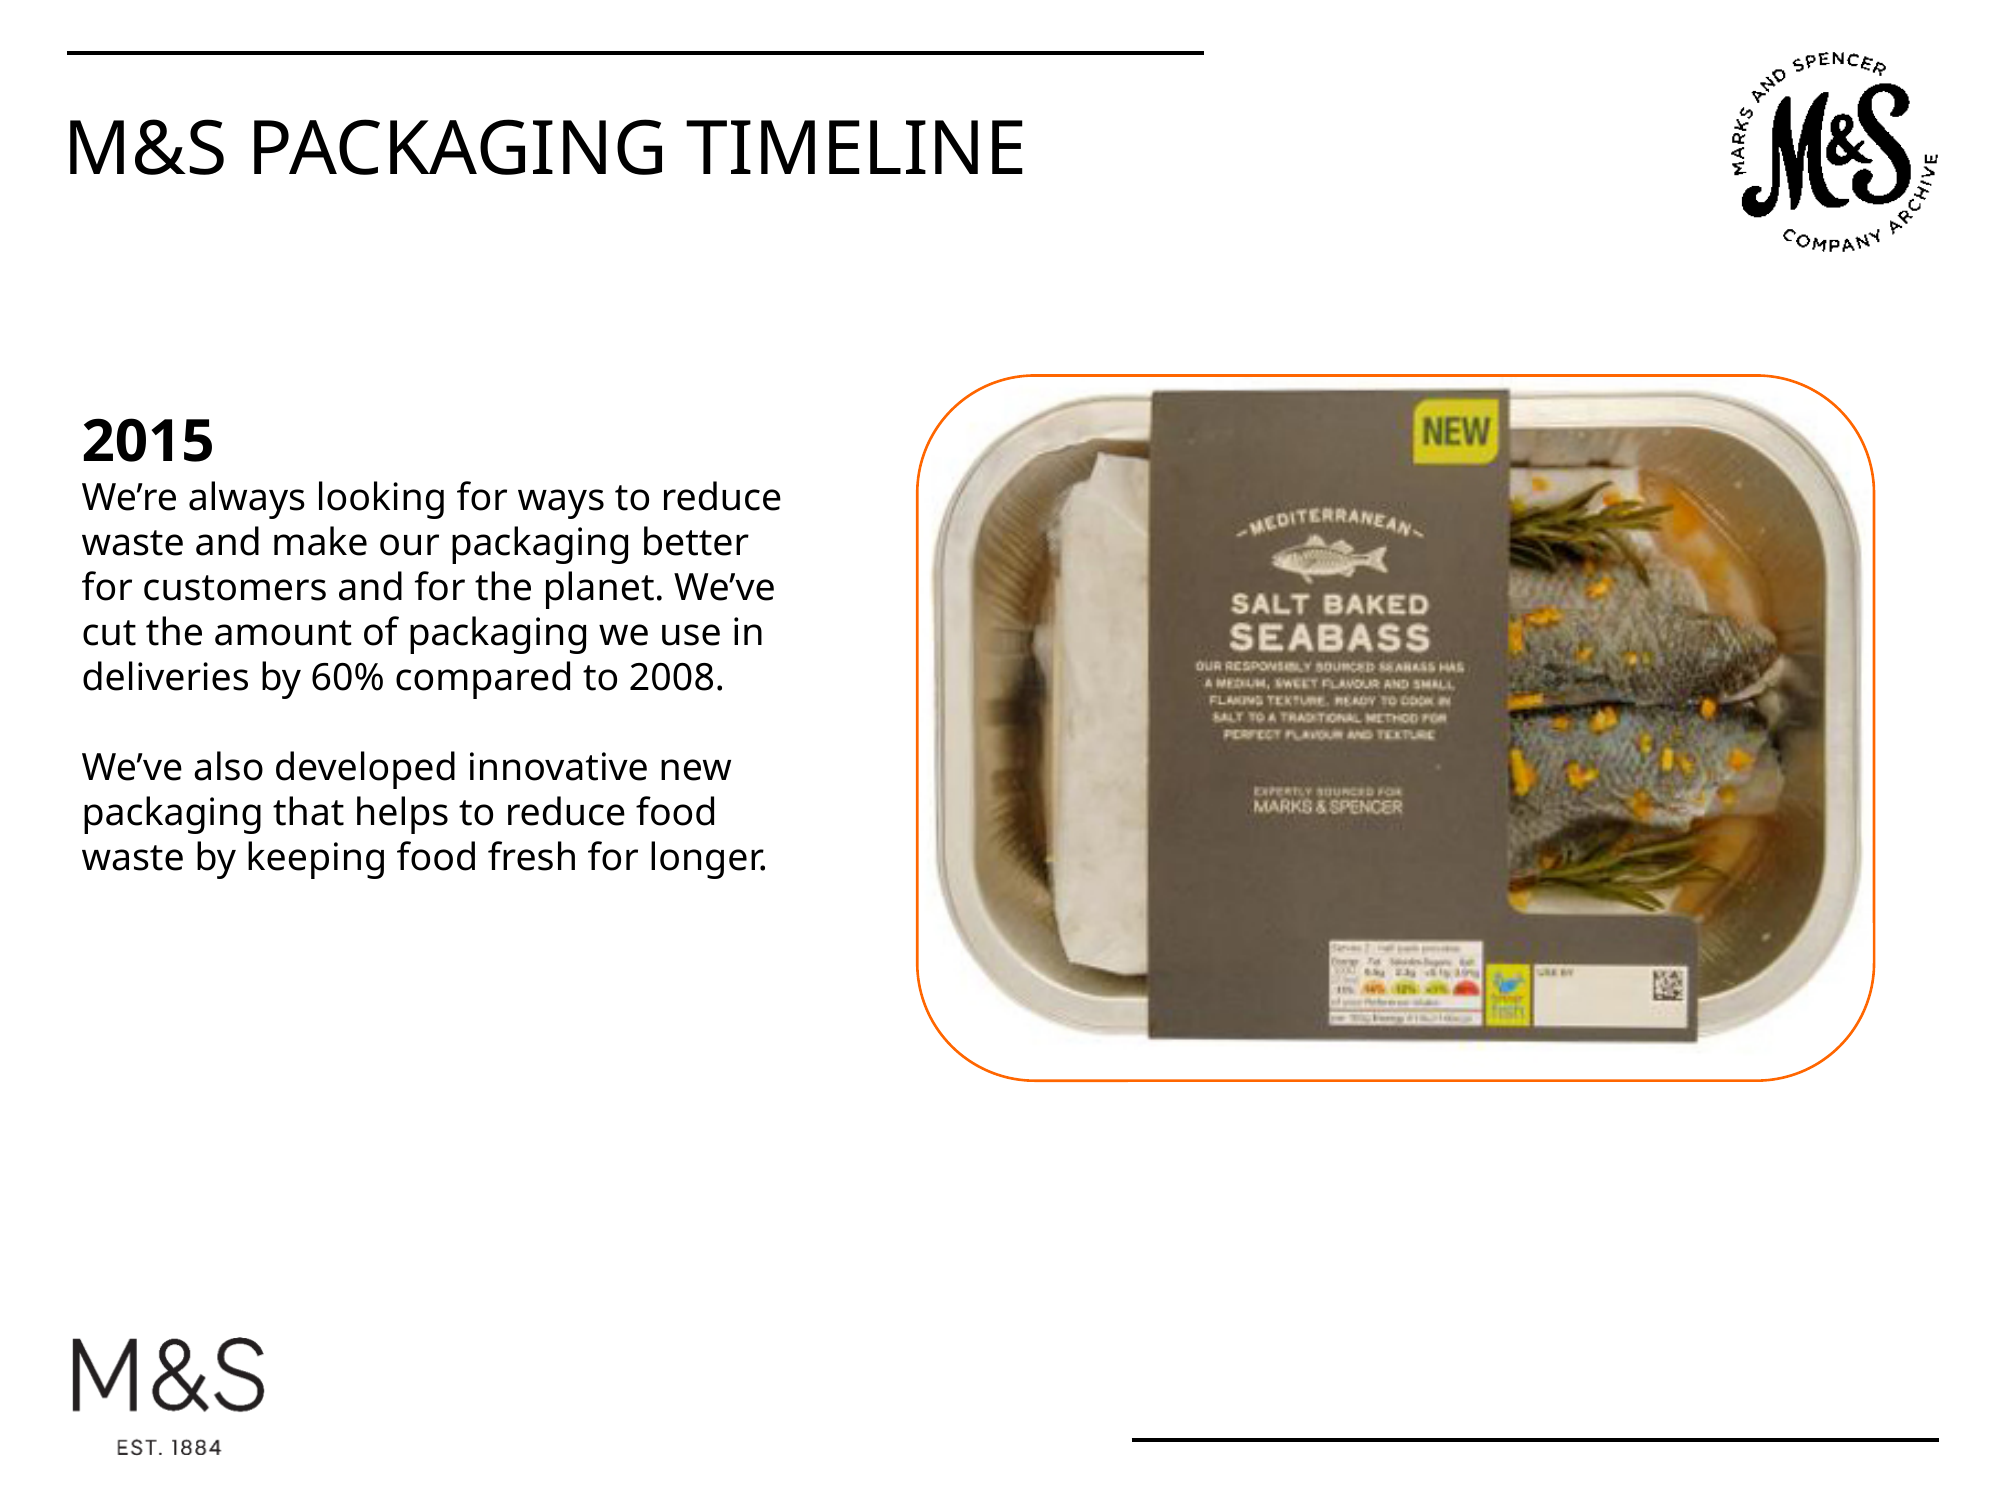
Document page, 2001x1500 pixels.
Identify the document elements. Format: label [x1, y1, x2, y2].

text_box [48, 52, 1940, 1463]
